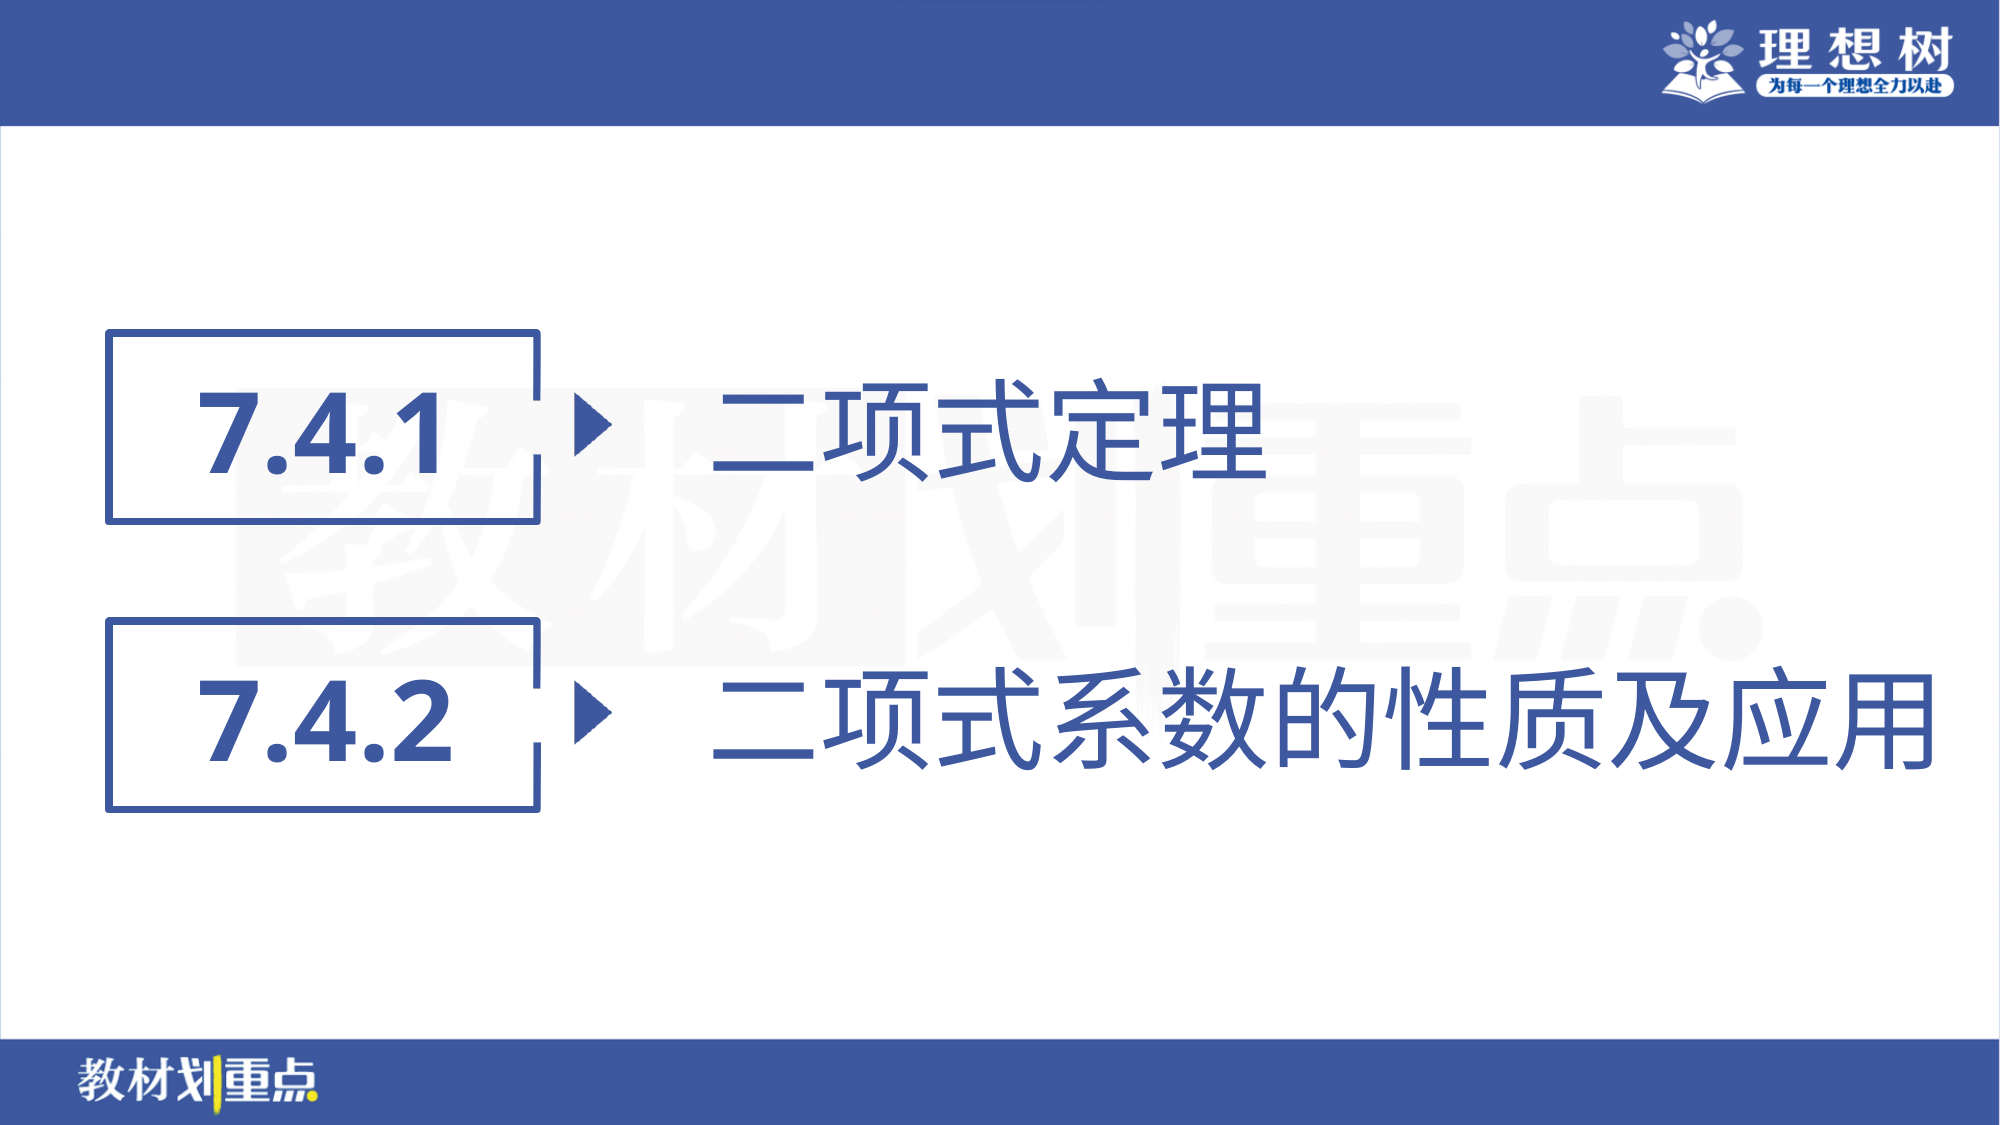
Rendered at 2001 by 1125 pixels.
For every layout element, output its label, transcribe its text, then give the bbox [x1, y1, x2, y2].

picture [0, 0, 2000, 1125]
text_box 二项式系数的性质及应用 [708, 623, 2000, 807]
text_box 二项式定理 [708, 336, 1967, 519]
